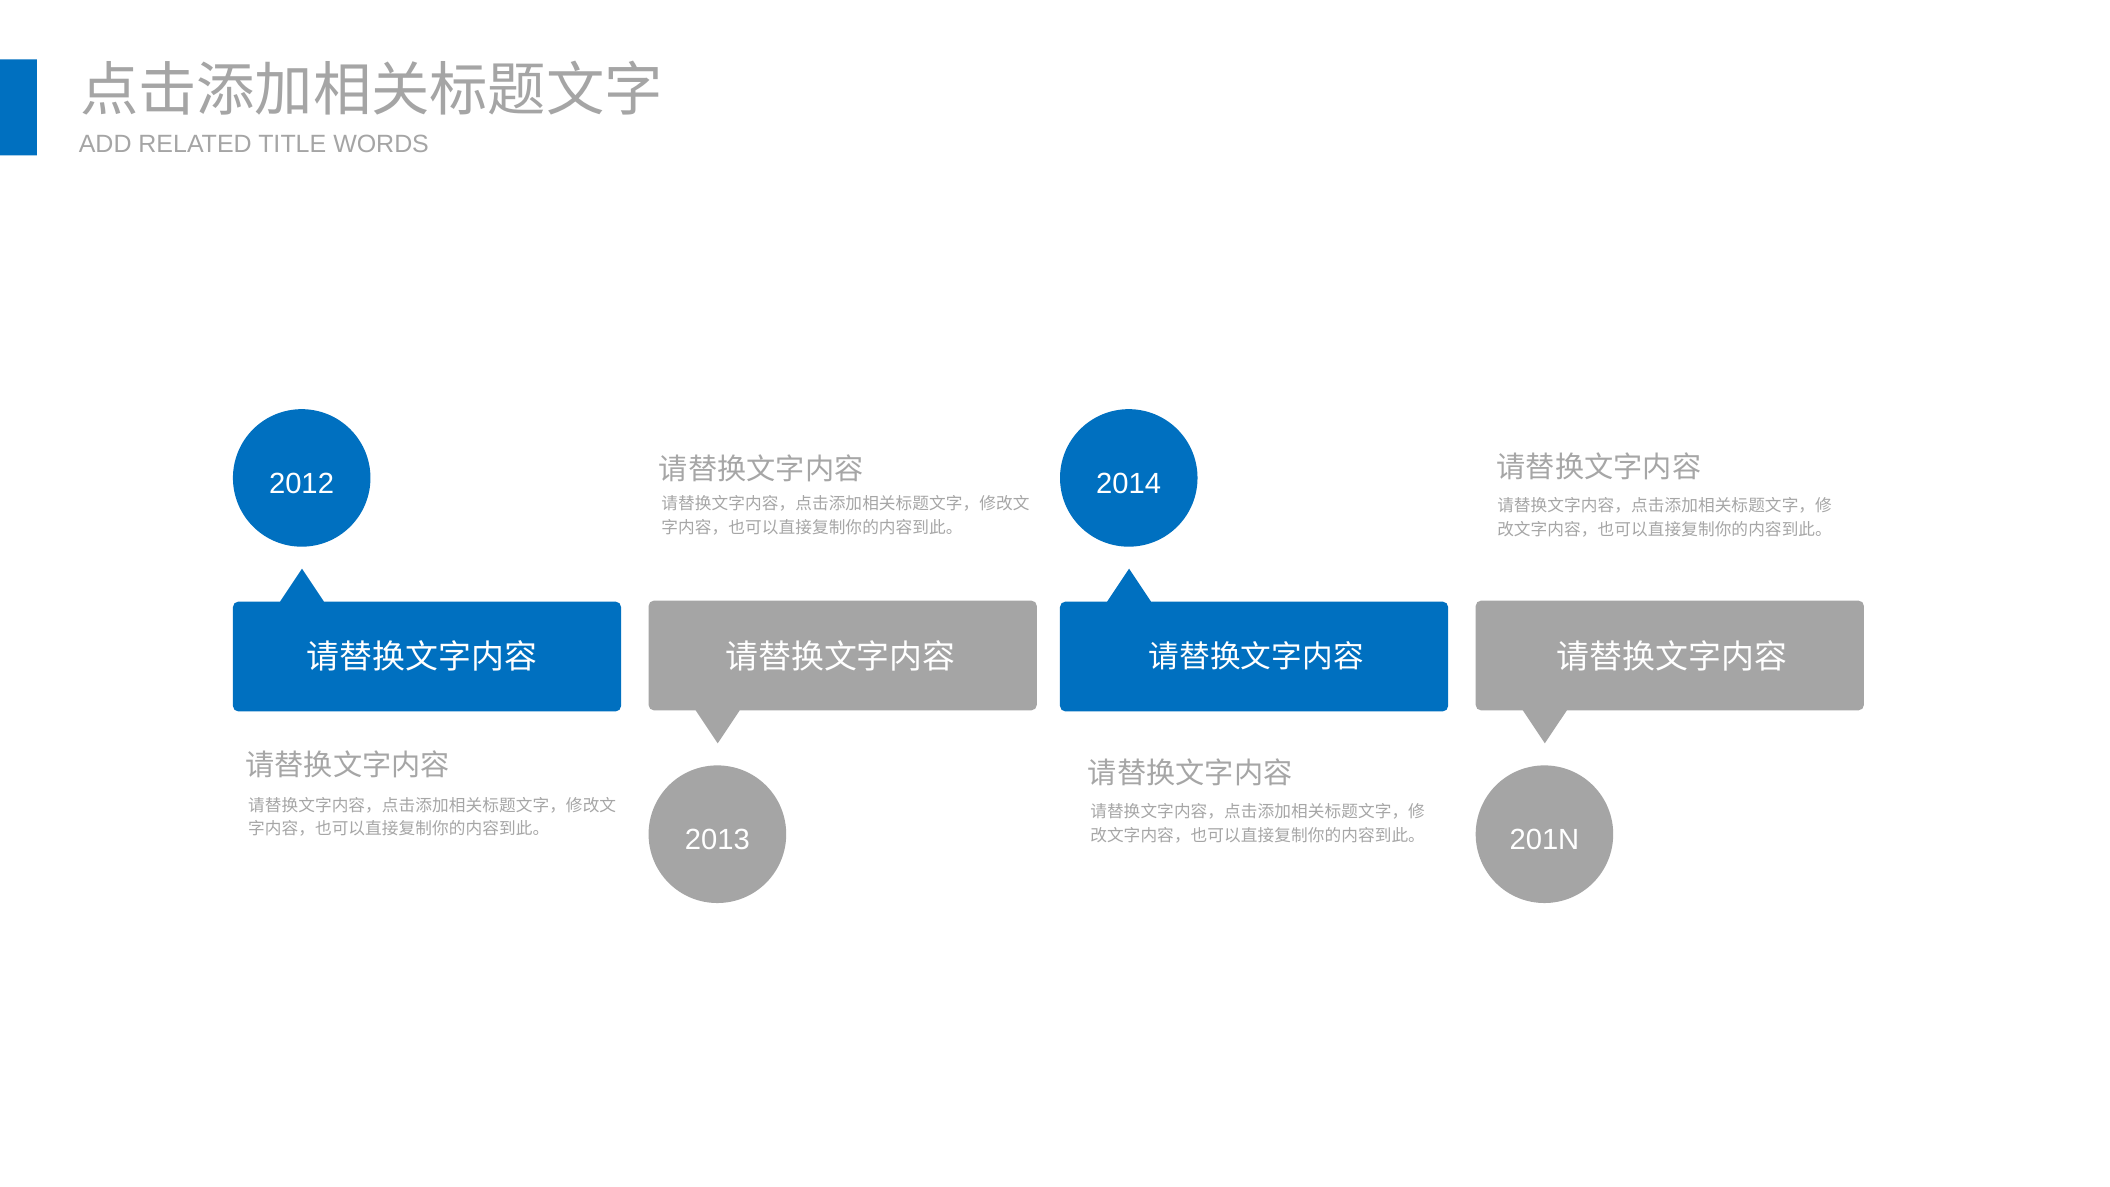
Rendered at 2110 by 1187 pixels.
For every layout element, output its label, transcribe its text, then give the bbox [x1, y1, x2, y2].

text_box 请替换文字内容，点击添加相关标题文字，修改文字内容，也可以直接复制你的内容到此。 [661, 488, 1031, 537]
text_box [1475, 600, 1864, 744]
text_box 点击添加相关标题文字 [64, 43, 679, 130]
text_box 请替换文字内容 [658, 450, 869, 486]
text_box [1059, 568, 1449, 712]
text_box [0, 58, 38, 157]
text_box [648, 600, 1037, 744]
text_box 请替换文字内容 [1534, 635, 1810, 675]
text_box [648, 765, 787, 904]
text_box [1475, 765, 1614, 904]
text_box 请替换文字内容，点击添加相关标题文字，修改文字内容，也可以直接复制你的内容到此。 [248, 790, 617, 839]
text_box [232, 568, 622, 712]
text_box 请替换文字内容，点击添加相关标题文字，修改文字内容，也可以直接复制你的内容到此。 [1497, 491, 1840, 540]
text_box 请替换文字内容 [1118, 636, 1394, 674]
text_box 请替换文字内容 [1087, 754, 1298, 790]
text_box 请替换文字内容 [245, 746, 456, 782]
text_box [1059, 409, 1198, 547]
text_box ADD RELATED TITLE WORDS [62, 119, 446, 166]
text_box 请替换文字内容 [703, 635, 979, 675]
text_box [232, 409, 371, 547]
text_box 请替换文字内容，点击添加相关标题文字，修改文字内容，也可以直接复制你的内容到此。 [1090, 797, 1433, 846]
text_box 请替换文字内容 [284, 635, 560, 675]
text_box 请替换文字内容 [1496, 447, 1839, 483]
